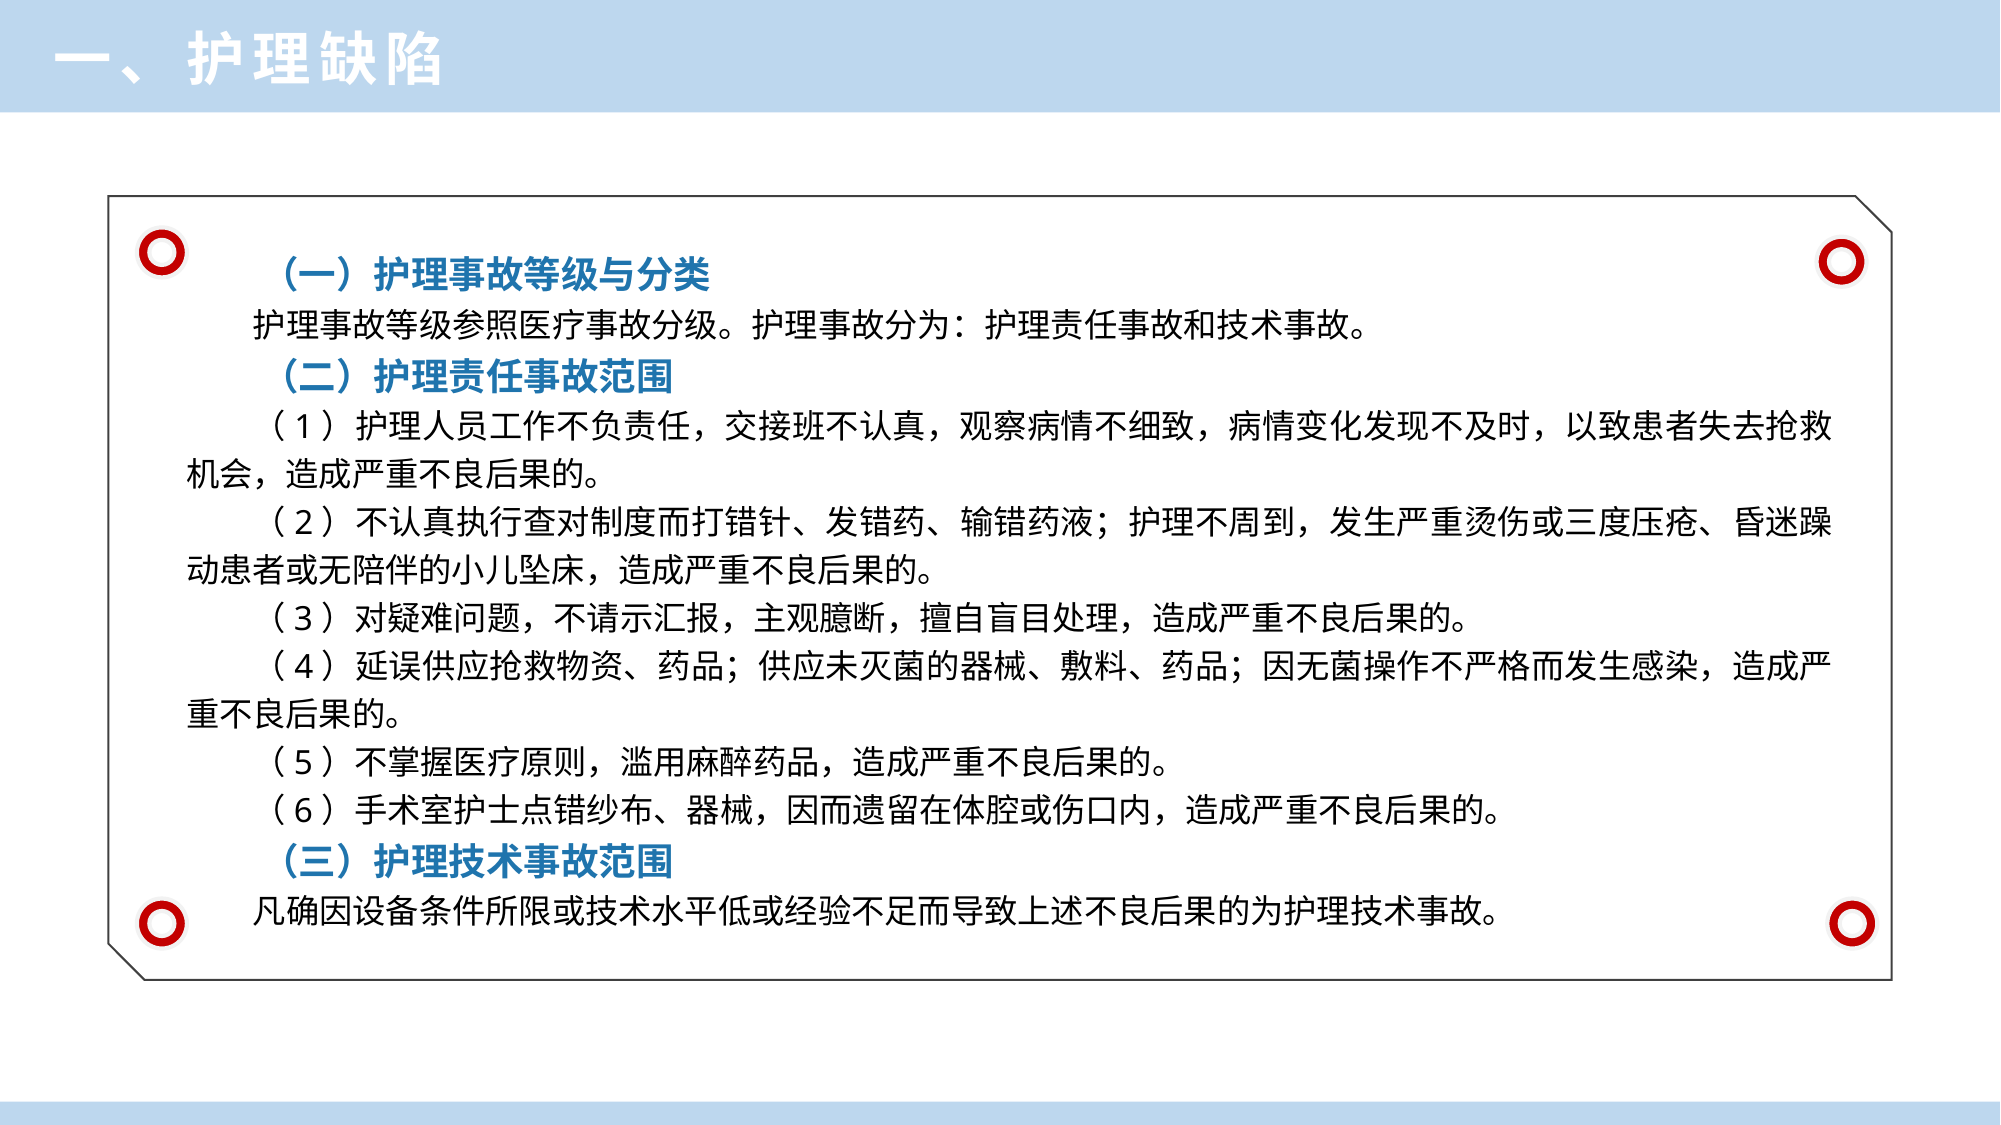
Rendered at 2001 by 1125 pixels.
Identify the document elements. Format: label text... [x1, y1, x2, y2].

text_box [1826, 897, 1879, 950]
text_box 一、护理缺陷 [41, 16, 456, 98]
text_box （一）护理事故等级与分类 护理事故等级参照医疗事故分级。护理事故分为：护理责任事故和技术事故。 （二）护理责任事故范围 （1）护理人员工作不负责任，交接班不认真，观察病情不细致，病情变化发现不及时，以致患者失去抢救机会，造成严重不良后果的。 （2）不认真执行查对制度而打错针、发错药、输错药液；护理不周到，发生严重烫伤或三度压疮、昏迷躁动患者或无陪伴的小儿坠床，造成严重不良后果的。 （3）对疑难问题，不请示汇报，主观臆断，擅自盲目处理，造成严重不良后果的。 （4）延误供应抢救物资、药品；供应未灭菌的器械、敷料、药品；因无菌操作不严格而发生感染，造成严重不良后果的。 （5）不掌握医疗原则，滥用麻醉药品，造成严重不良后果的。 （6）手术室护士点错纱布、器械，因而遗留在体腔或伤口内，造成严重不良后果的。 （三）护理技术事故范围 凡确因设备条件所限或技术水平低或经验不足而导致上述不良后果的为护理技术事故。 [171, 234, 1848, 938]
text_box [1815, 235, 1868, 288]
text_box [135, 897, 188, 950]
text_box [135, 226, 188, 279]
text_box [107, 195, 1893, 981]
